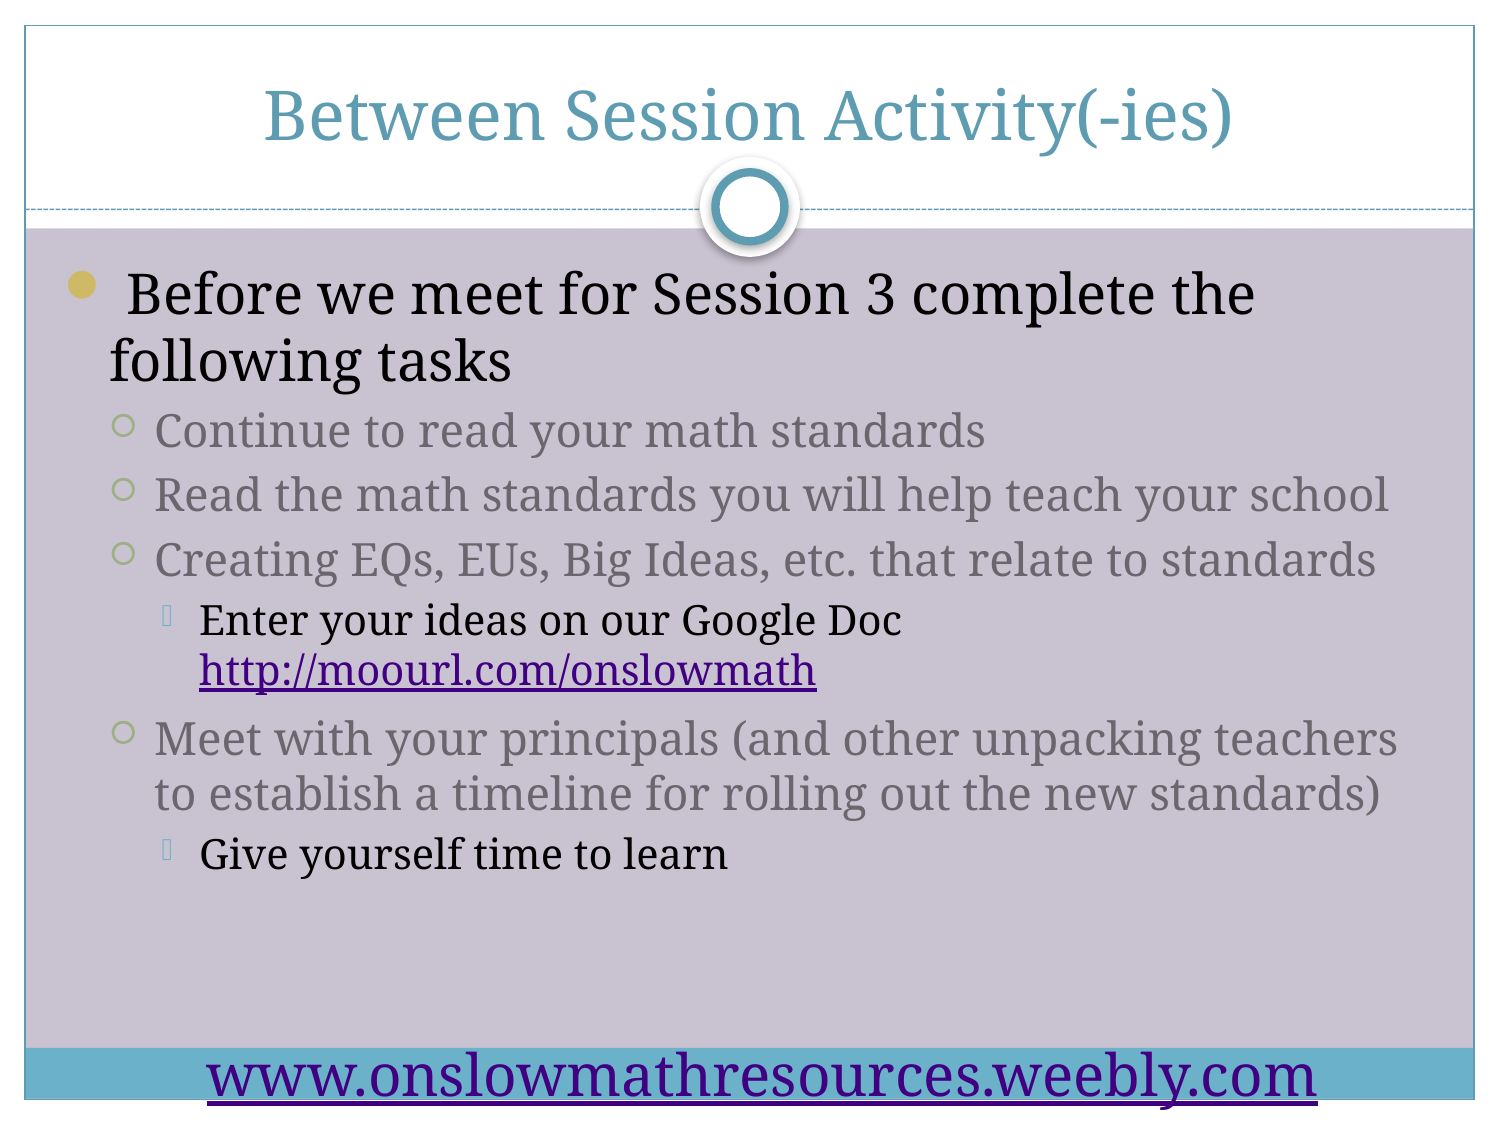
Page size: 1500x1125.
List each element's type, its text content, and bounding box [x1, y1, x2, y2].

text_box www.onslowmathresources.weebly.com [112, 1031, 1413, 1125]
list Before we meet for Session 3 complete the following tasks Continue to read your math standards Read the math standards you will help teach your school Creating EQs, EUs, Big Ideas, etc. that relate to standards Enter your ideas on our Google Doc http://moourl.com/onslowmath Meet with your principals (and other unpacking teachers to establish a timeline for rolling out the new standards) Give yourself time to learn [49, 250, 1445, 1001]
title Between Session Activity(-ies) [49, 37, 1450, 162]
